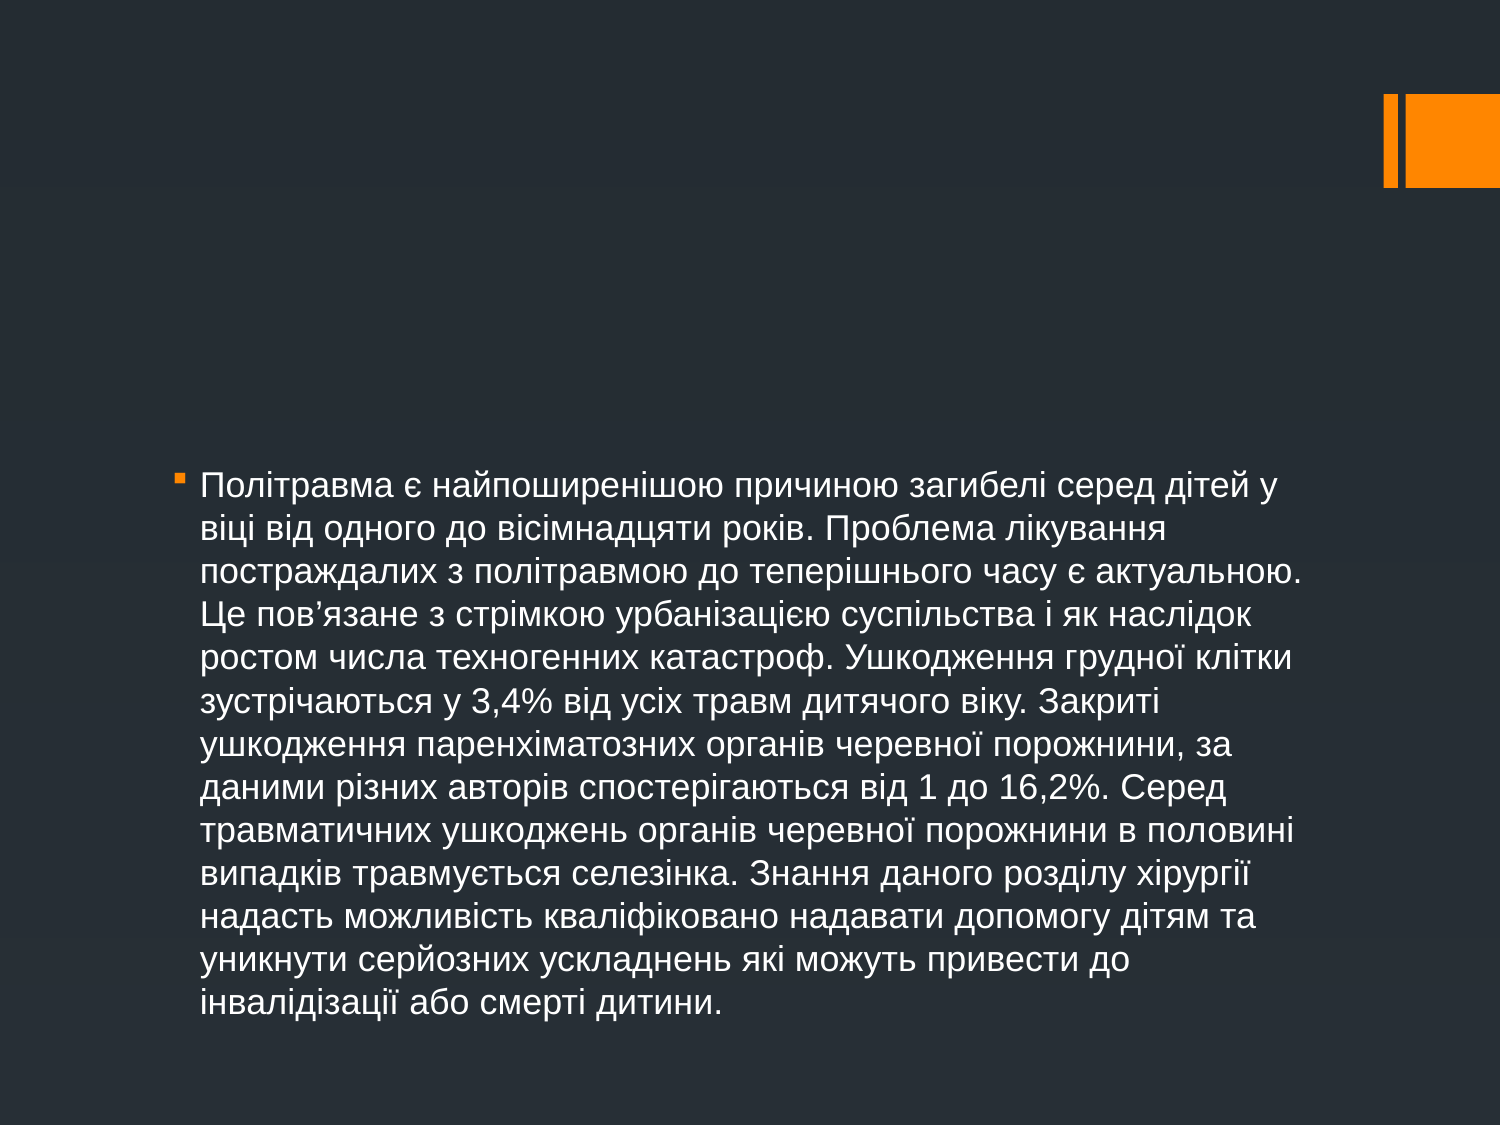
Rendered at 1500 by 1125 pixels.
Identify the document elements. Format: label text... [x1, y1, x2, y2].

list Політравма є найпоширенішою причиною загибелі серед дітей у віці від одного до вісімнадцяти років. Проблема лікування постраждалих з політравмою до теперішнього часу є актуальною. Це пов’язане з стрімкою урбанізацією суспільства і як наслідок ростом числа техногенних катастроф. Ушкодження грудної клітки зустрічаються у 3,4% від усіх травм дитячого віку. Закриті ушкодження паренхіматозних органів черевної порожнини, за даними різних авторів спостерігаються від 1 до 16,2%. Серед травматичних ушкоджень органів черевної порожнини в половині випадків травмується селезінка. Знання даного розділу хірургії надасть можливість кваліфіковано надавати допомогу дітям та уникнути серйозних ускладнень які можуть привести до інвалідізації або смерті дитини. [150, 454, 1350, 1035]
